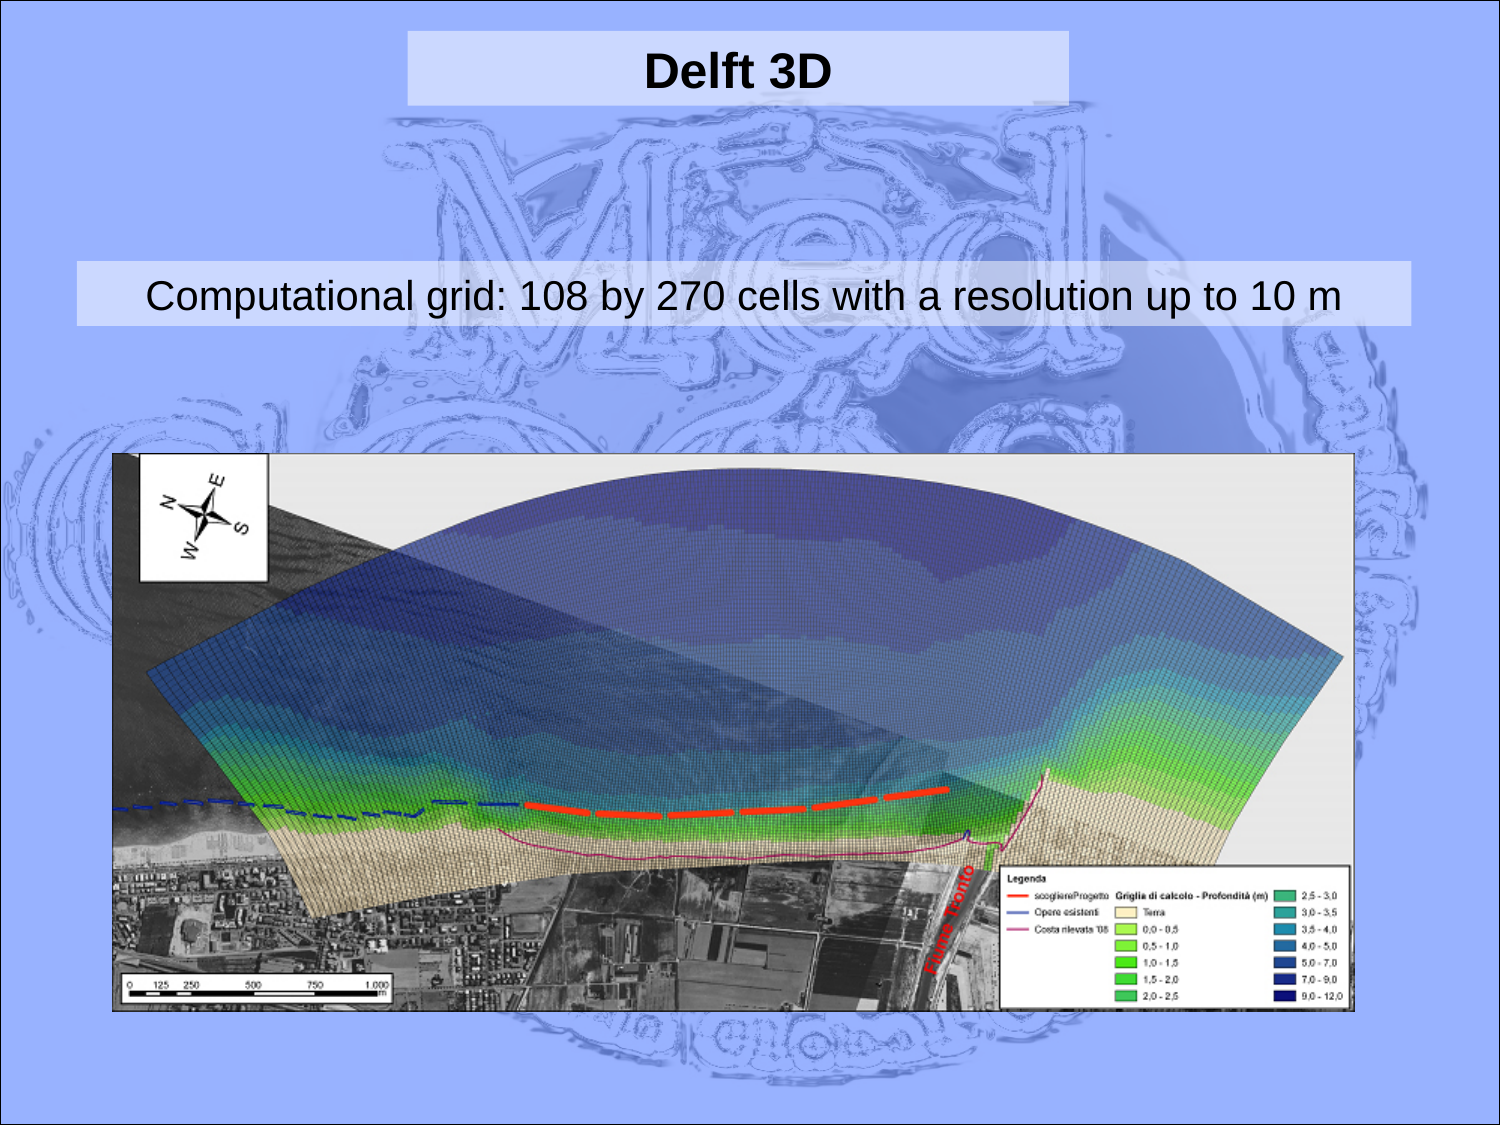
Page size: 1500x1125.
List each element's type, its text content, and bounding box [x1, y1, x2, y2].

text_box [0, 0, 1500, 1125]
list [111, 453, 1355, 1012]
text_box Delft 3D [407, 30, 1069, 106]
text_box Computational grid: 108 by 270 cells with a resolution up to 10 m [76, 261, 1412, 326]
